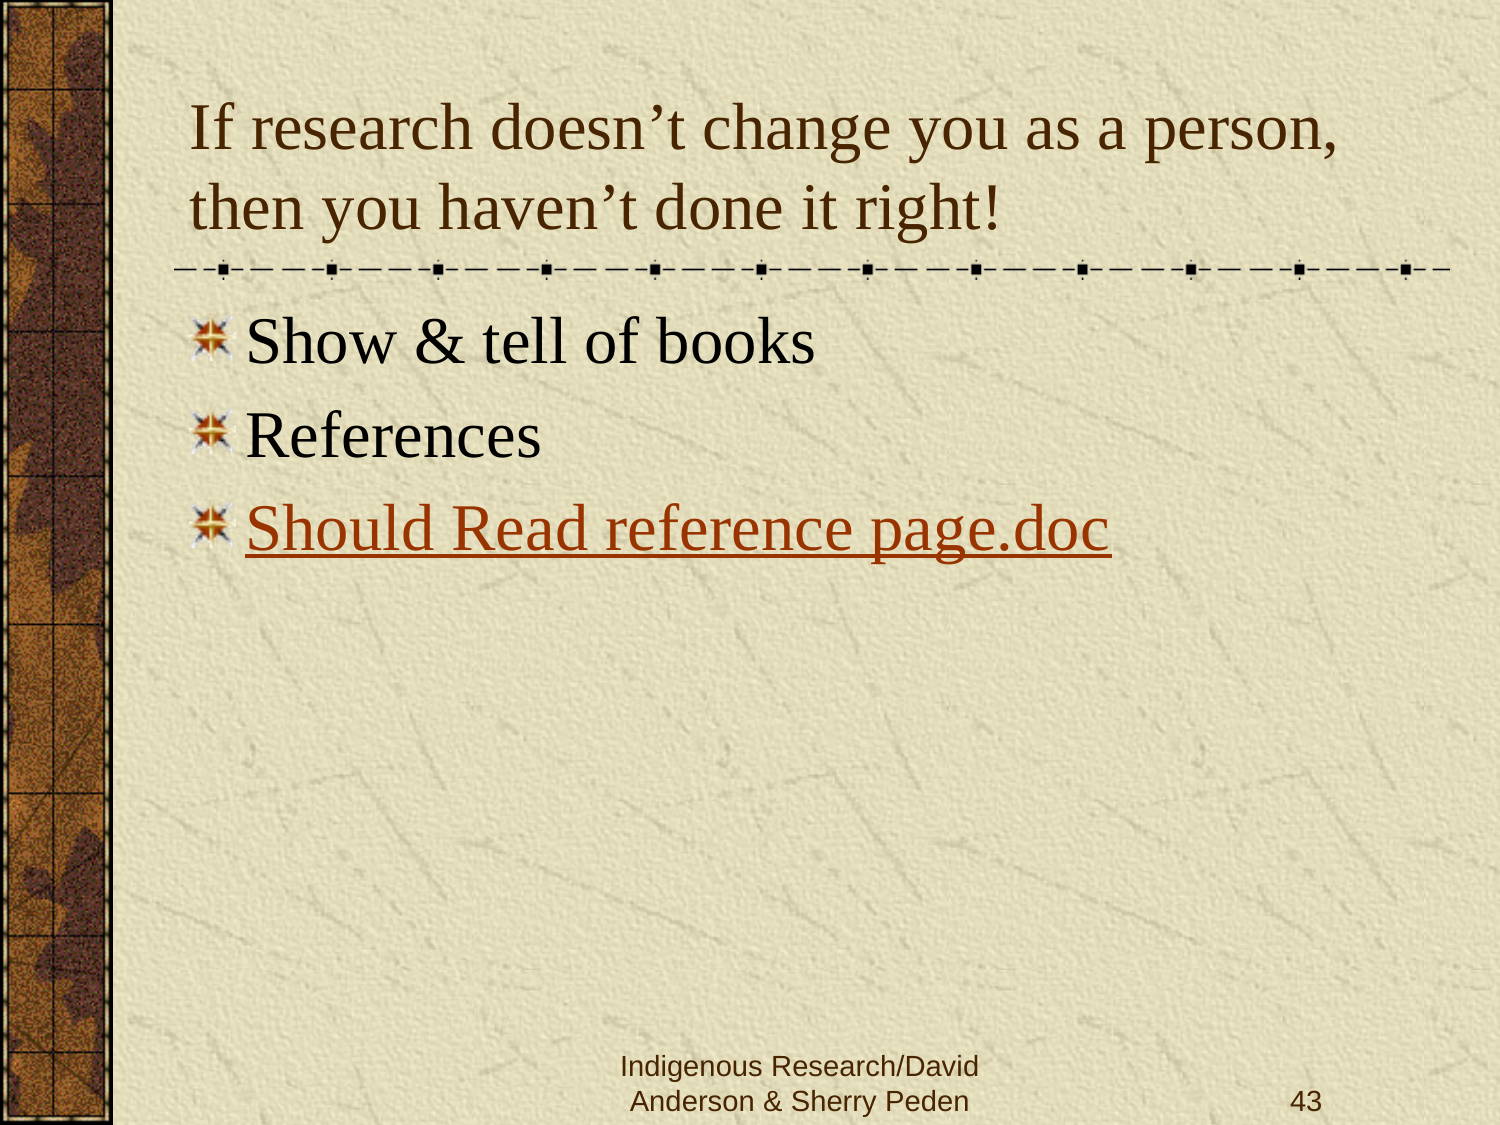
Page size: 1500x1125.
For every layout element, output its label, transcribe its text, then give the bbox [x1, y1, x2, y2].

list Show & tell of books References Should Read reference page.doc [173, 289, 1449, 965]
footer Indigenous Research/David Anderson & Sherry Peden [562, 1049, 1038, 1125]
slide_number 43 [1149, 1049, 1463, 1125]
title If research doesn’t change you as a person, then you haven’t done it right! [174, 62, 1451, 251]
picture [0, 0, 1500, 1125]
